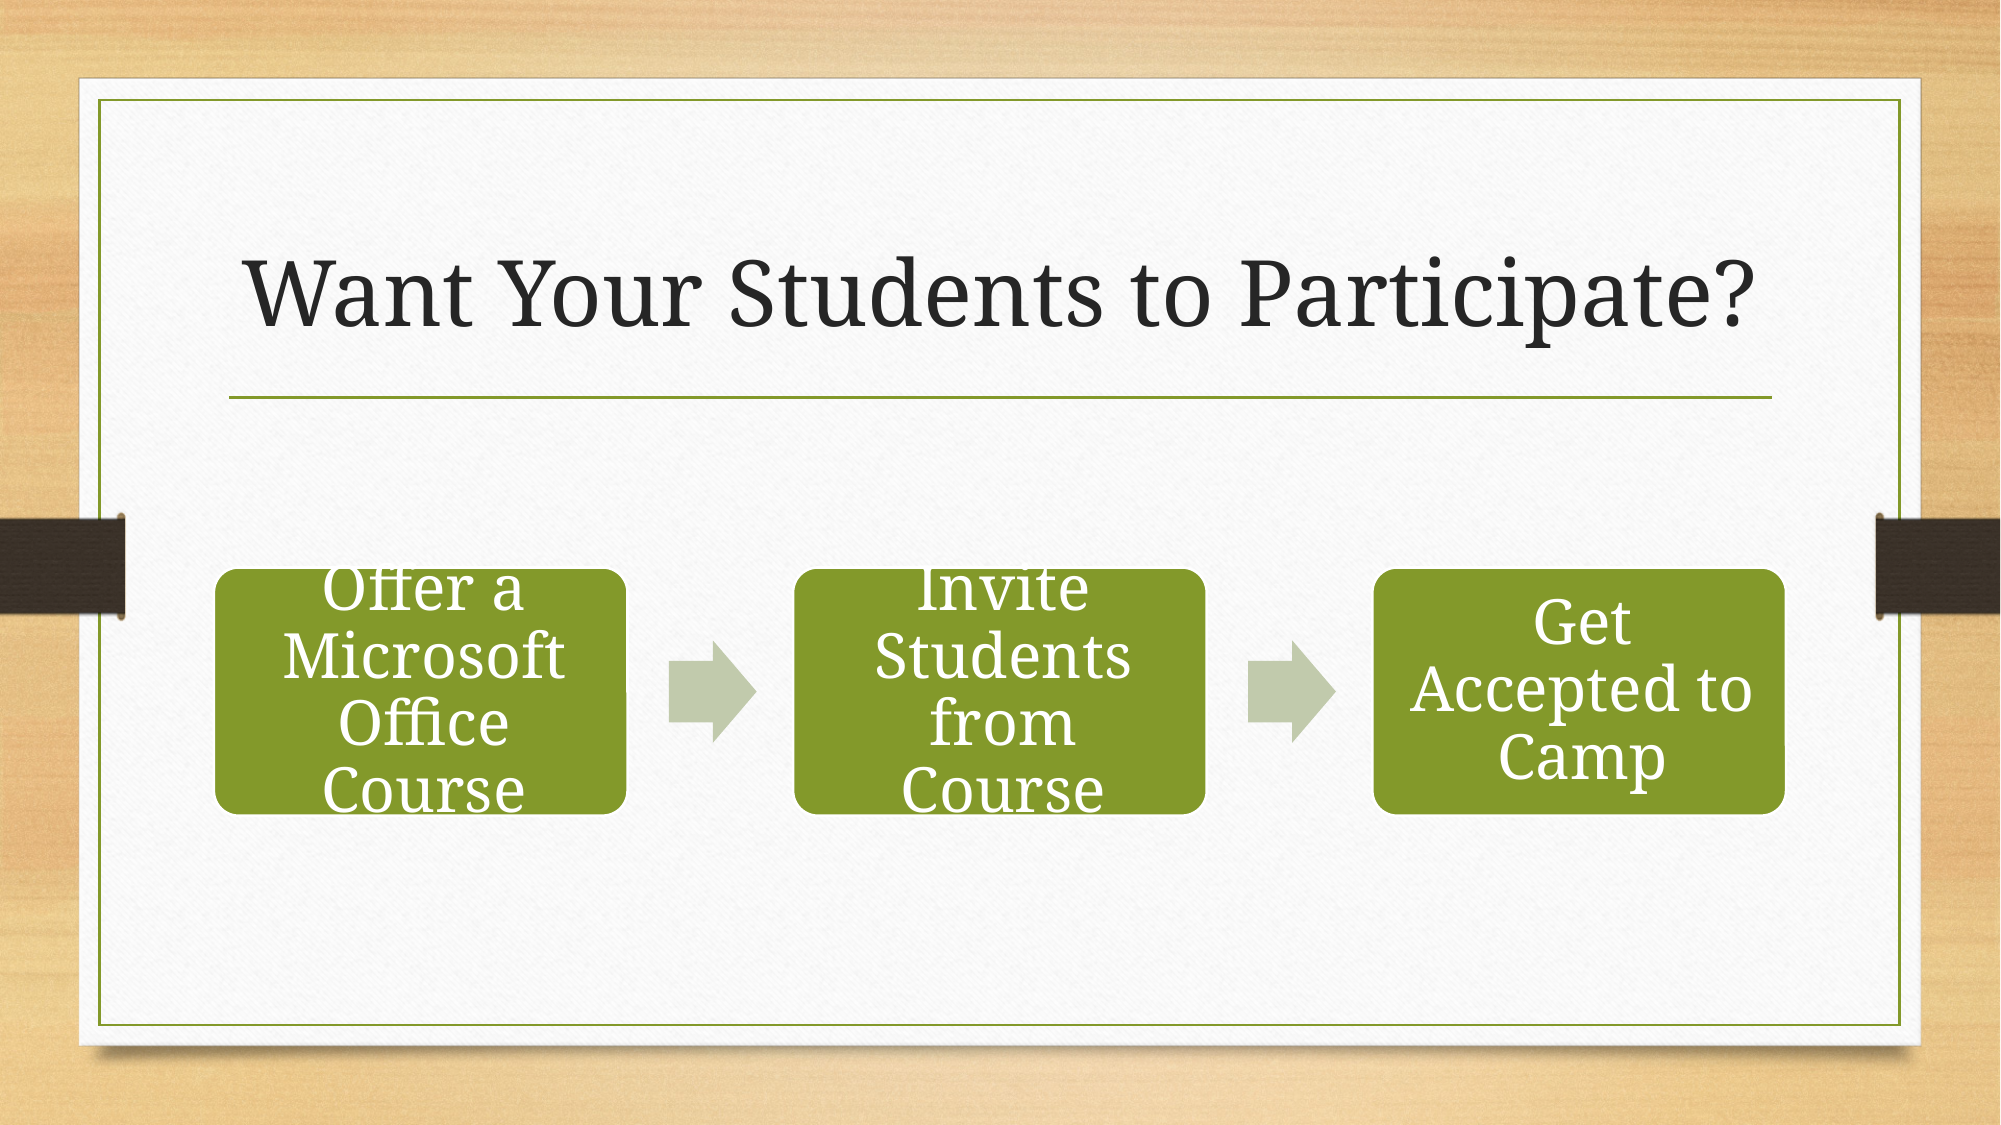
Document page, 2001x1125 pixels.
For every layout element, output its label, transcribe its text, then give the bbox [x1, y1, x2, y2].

picture [0, 0, 2001, 1125]
title Want Your Students to Participate? [212, 183, 1788, 397]
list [212, 419, 1788, 964]
